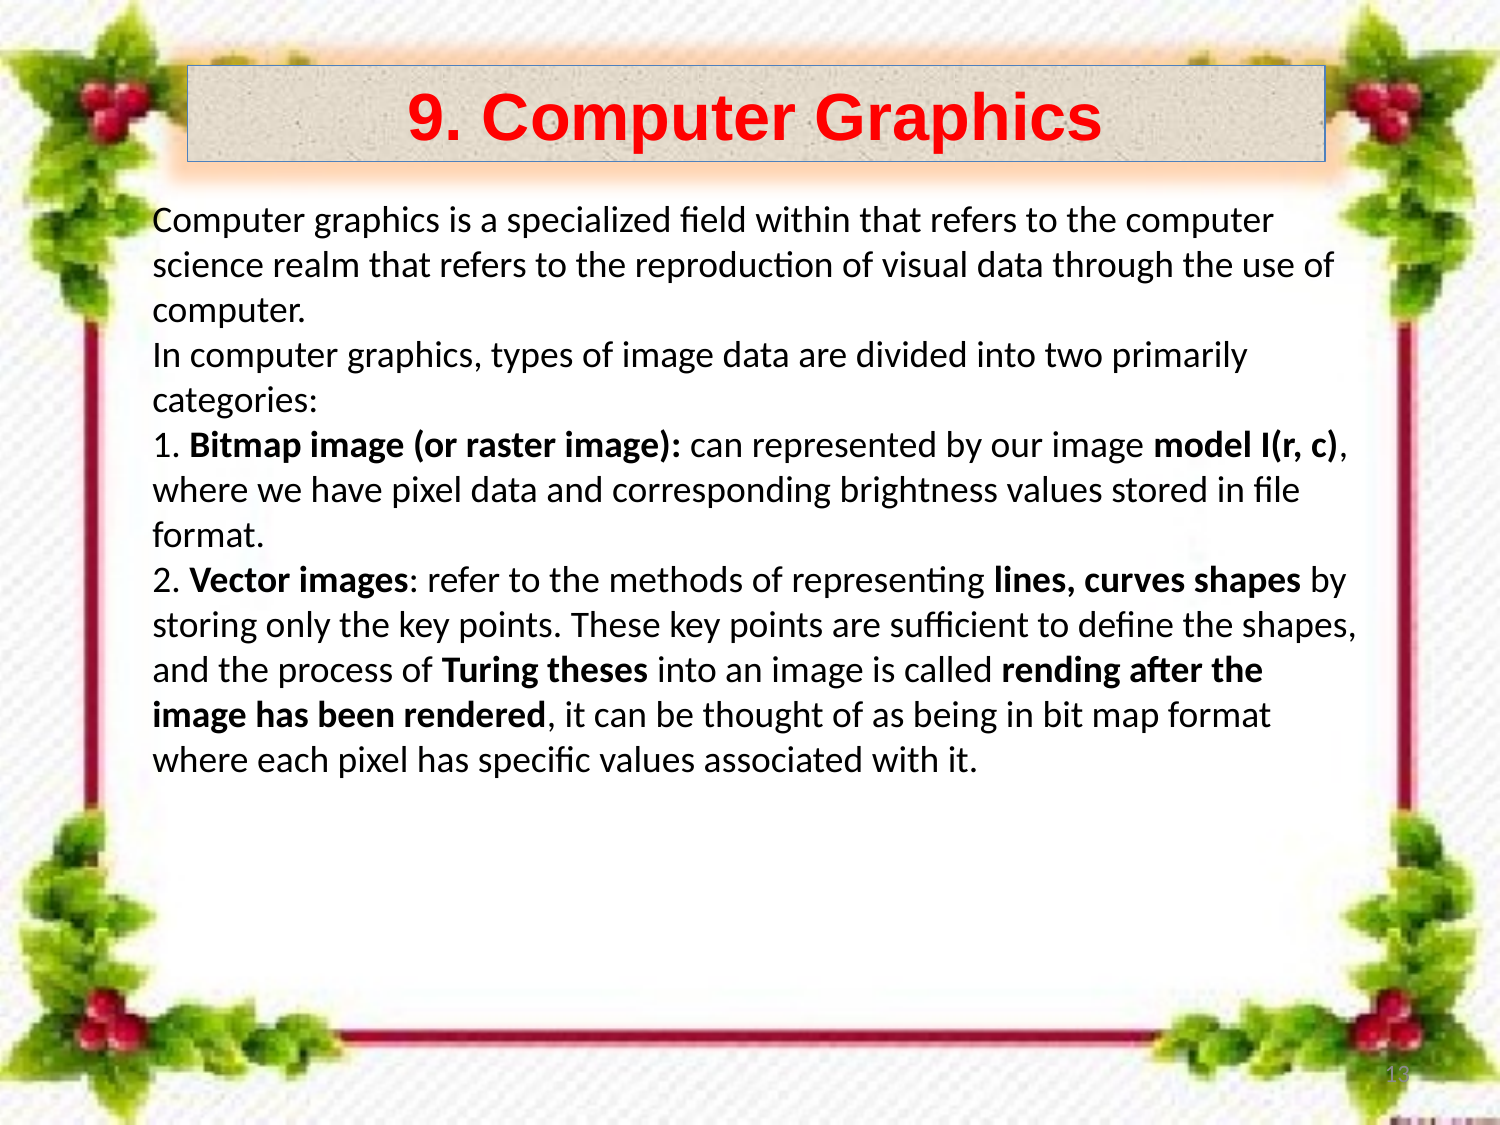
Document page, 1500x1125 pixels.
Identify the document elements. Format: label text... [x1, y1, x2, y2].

text_box 9. Computer Graphics [187, 65, 1326, 162]
text_box Computer graphics is a specialized field within that refers to the computer science realm that refers to the reproduction of visual data through the use of computer. In computer graphics, types of image data are divided into two primarily categories: 1. Bitmap image (or raster image): can represented by our image model I(r, c), where we have pixel data and corresponding brightness values stored in file format. 2. Vector images: refer to the methods of representing lines, curves shapes by storing only the key points. These key points are sufficient to define the shapes, and the process of Turing theses into an image is called rending after the image has been rendered, it can be thought of as being in bit map format where each pixel has specific values associated with it. [137, 187, 1375, 788]
slide_number 13 [1074, 1042, 1425, 1103]
picture [0, 0, 1500, 1125]
